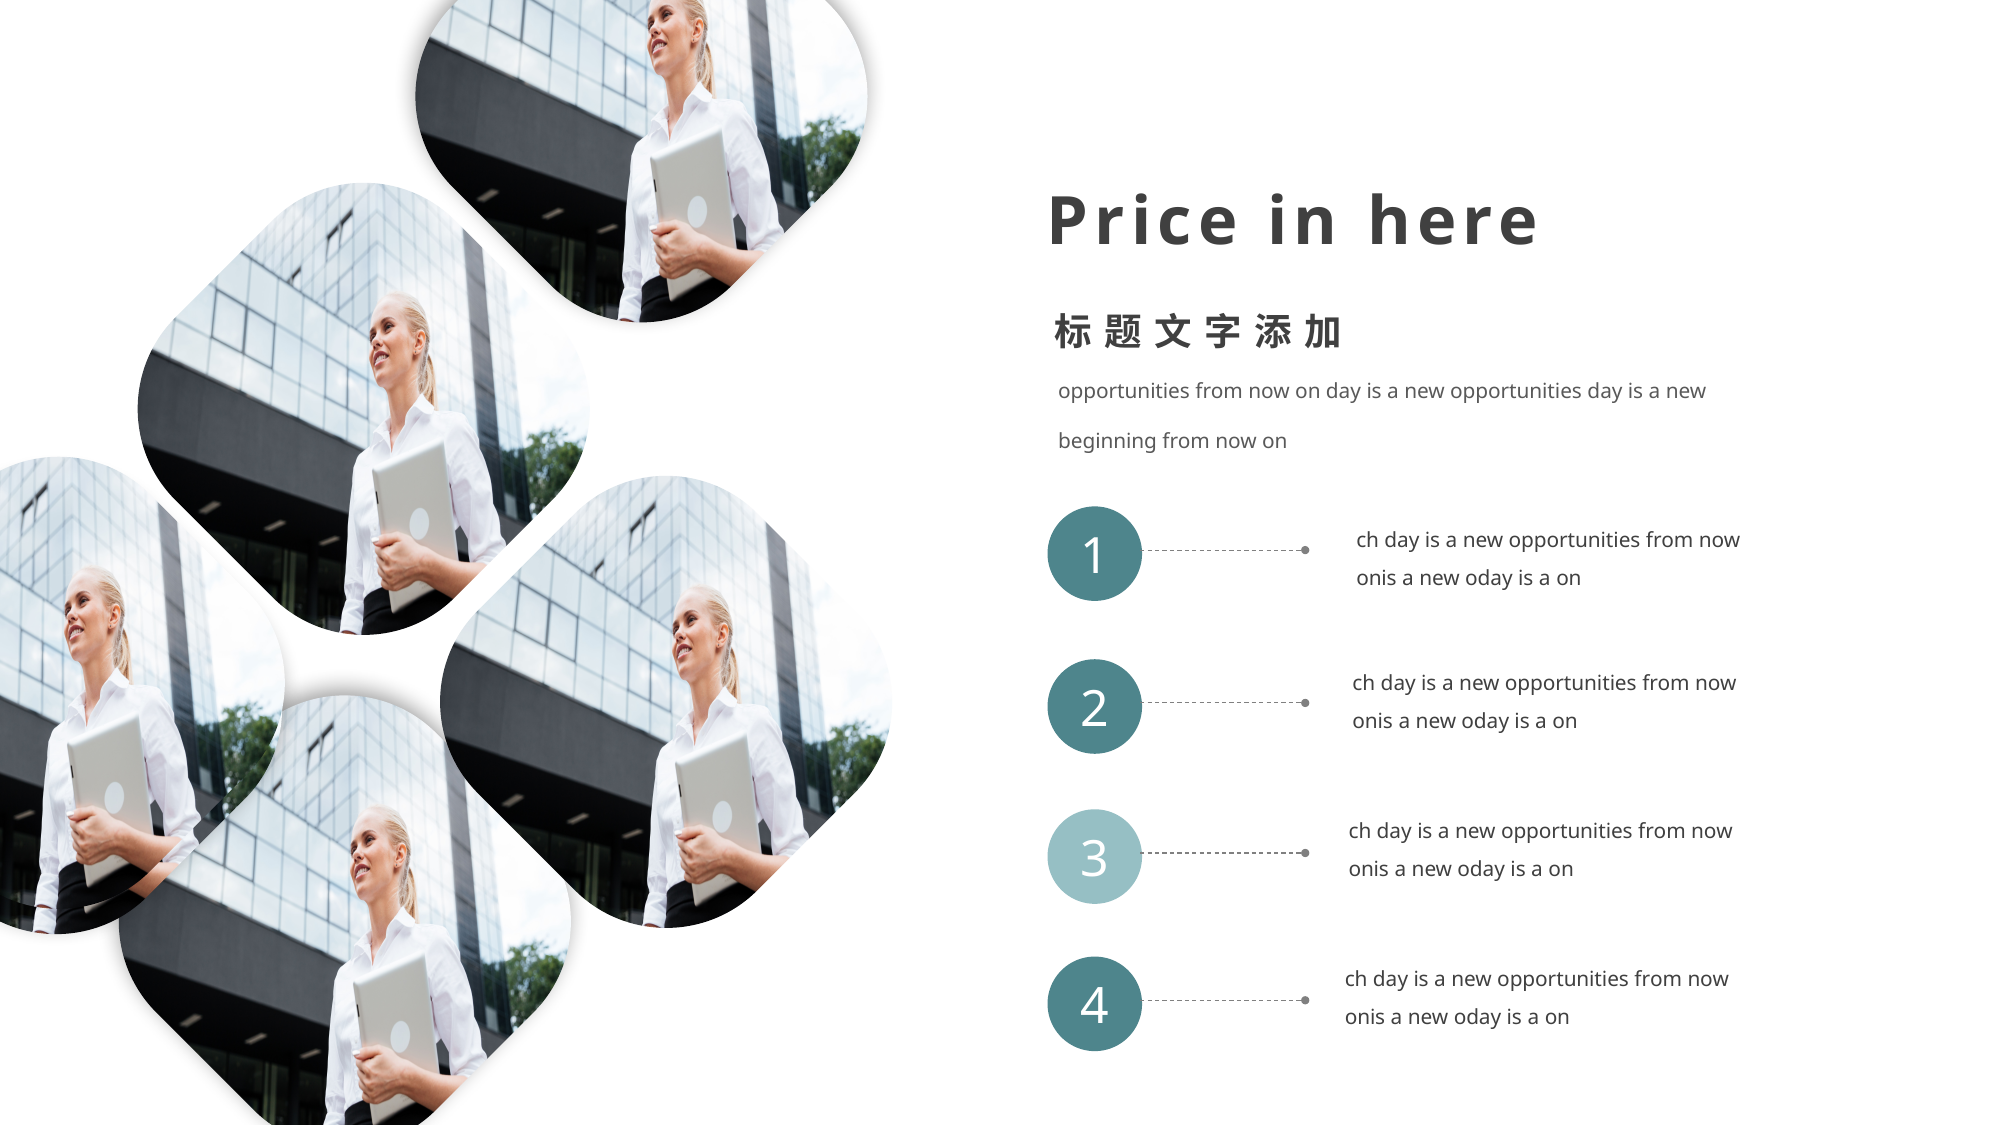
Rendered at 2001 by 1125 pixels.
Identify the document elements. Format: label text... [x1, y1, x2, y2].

text_box Price in here [1026, 152, 1559, 268]
text_box 3 [1046, 808, 1144, 905]
text_box ch day is a new opportunities from now onis a new oday is a on [1334, 948, 1763, 1034]
text_box ch day is a new opportunities from now onis a new oday is a on [1345, 509, 1775, 595]
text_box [0, 0, 893, 1125]
text_box 4 [1046, 955, 1144, 1053]
text_box 1 [1046, 505, 1144, 602]
text_box opportunities from now on day is a new opportunities day is a new beginning from now on [1047, 347, 1723, 458]
text_box ch day is a new opportunities from now onis a new oday is a on [1341, 652, 1771, 738]
text_box 2 [1046, 658, 1144, 755]
text_box 标题文字添加 [1039, 291, 1377, 361]
text_box ch day is a new opportunities from now onis a new oday is a on [1337, 800, 1767, 886]
